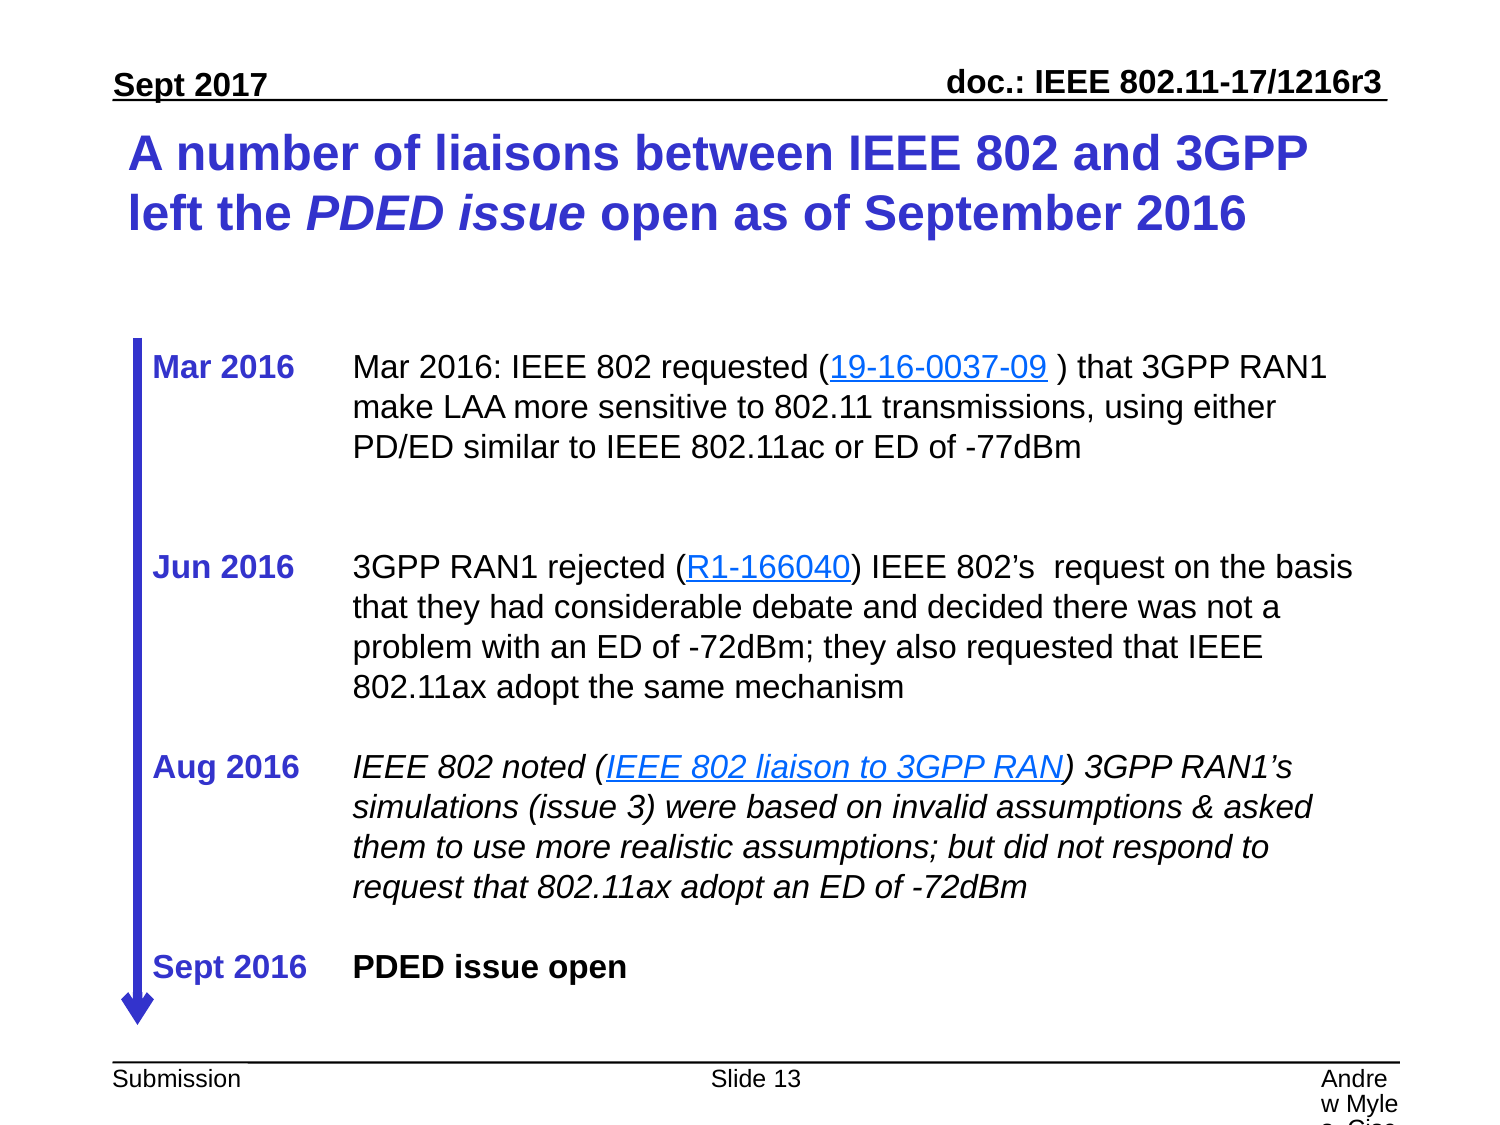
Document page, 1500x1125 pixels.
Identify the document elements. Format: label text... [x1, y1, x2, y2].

text_box Aug 2016 [141, 737, 325, 788]
text_box Mar 2016: IEEE 802 requested (19-16-0037-09 ) that 3GPP RAN1 make LAA more sensitive to 802.11 transmissions, using either PD/ED similar to IEEE 802.11ac or ED of -77dBm [337, 337, 1400, 463]
text_box 3GPP RAN1 rejected (R1-166040) IEEE 802’s request on the basis that they had considerable debate and decided there was not a problem with an ED of -72dBm; they also requested that IEEE 802.11ax adopt the same mechanism [337, 537, 1400, 663]
footer Andrew Myles, Cisco [1320, 1061, 1402, 1093]
text_box IEEE 802 noted (IEEE 802 liaison to 3GPP RAN) 3GPP RAN1’s simulations (issue 3) were based on invalid assumptions & asked them to use more realistic assumptions; but did not respond to request that 802.11ax adopt an ED of -72dBm [337, 737, 1400, 863]
text_box Jun 2016 [141, 537, 325, 588]
slide_number Slide 13 [709, 1063, 803, 1093]
title A number of liaisons between IEEE 802 and 3GPP left the PDED issue open as of September 2016 [112, 112, 1388, 288]
text_box Sept 2016 [141, 937, 325, 988]
text_box PDED issue open [337, 937, 1400, 1063]
text_box Mar 2016 [138, 337, 325, 388]
